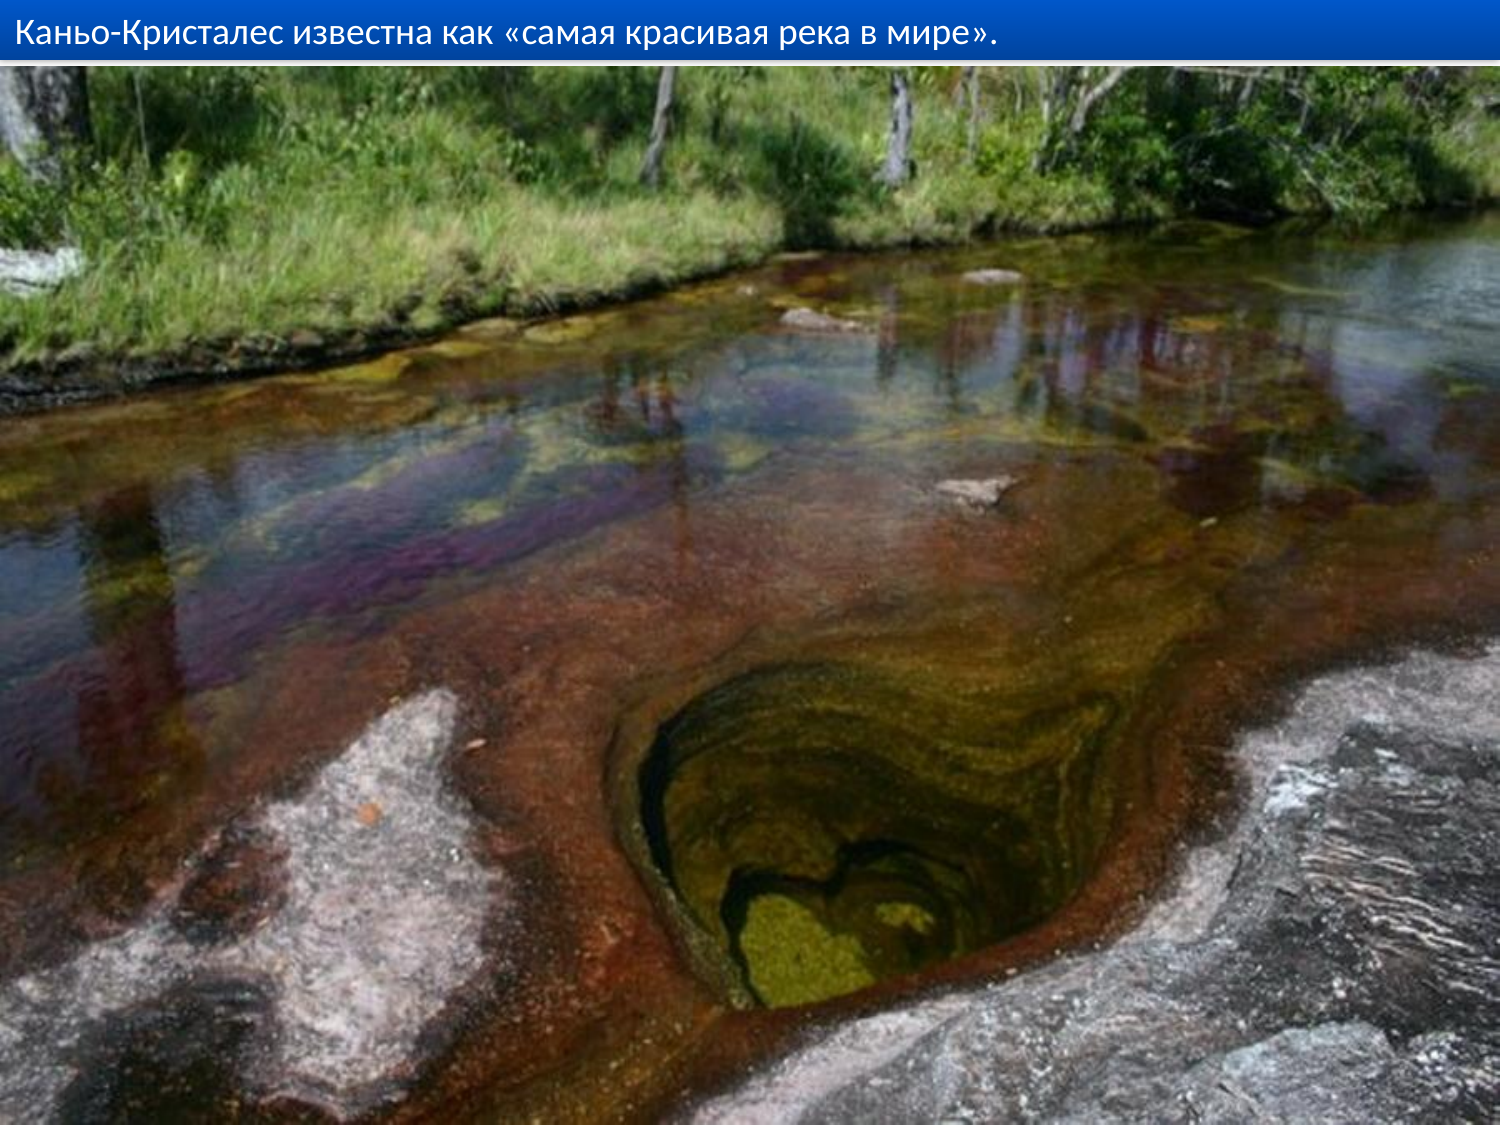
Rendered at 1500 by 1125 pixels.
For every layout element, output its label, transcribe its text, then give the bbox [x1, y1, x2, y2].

text_box Каньо-Кристалес известна как «самая красивая река в мире». [0, 0, 1500, 60]
picture [0, 66, 1500, 1125]
